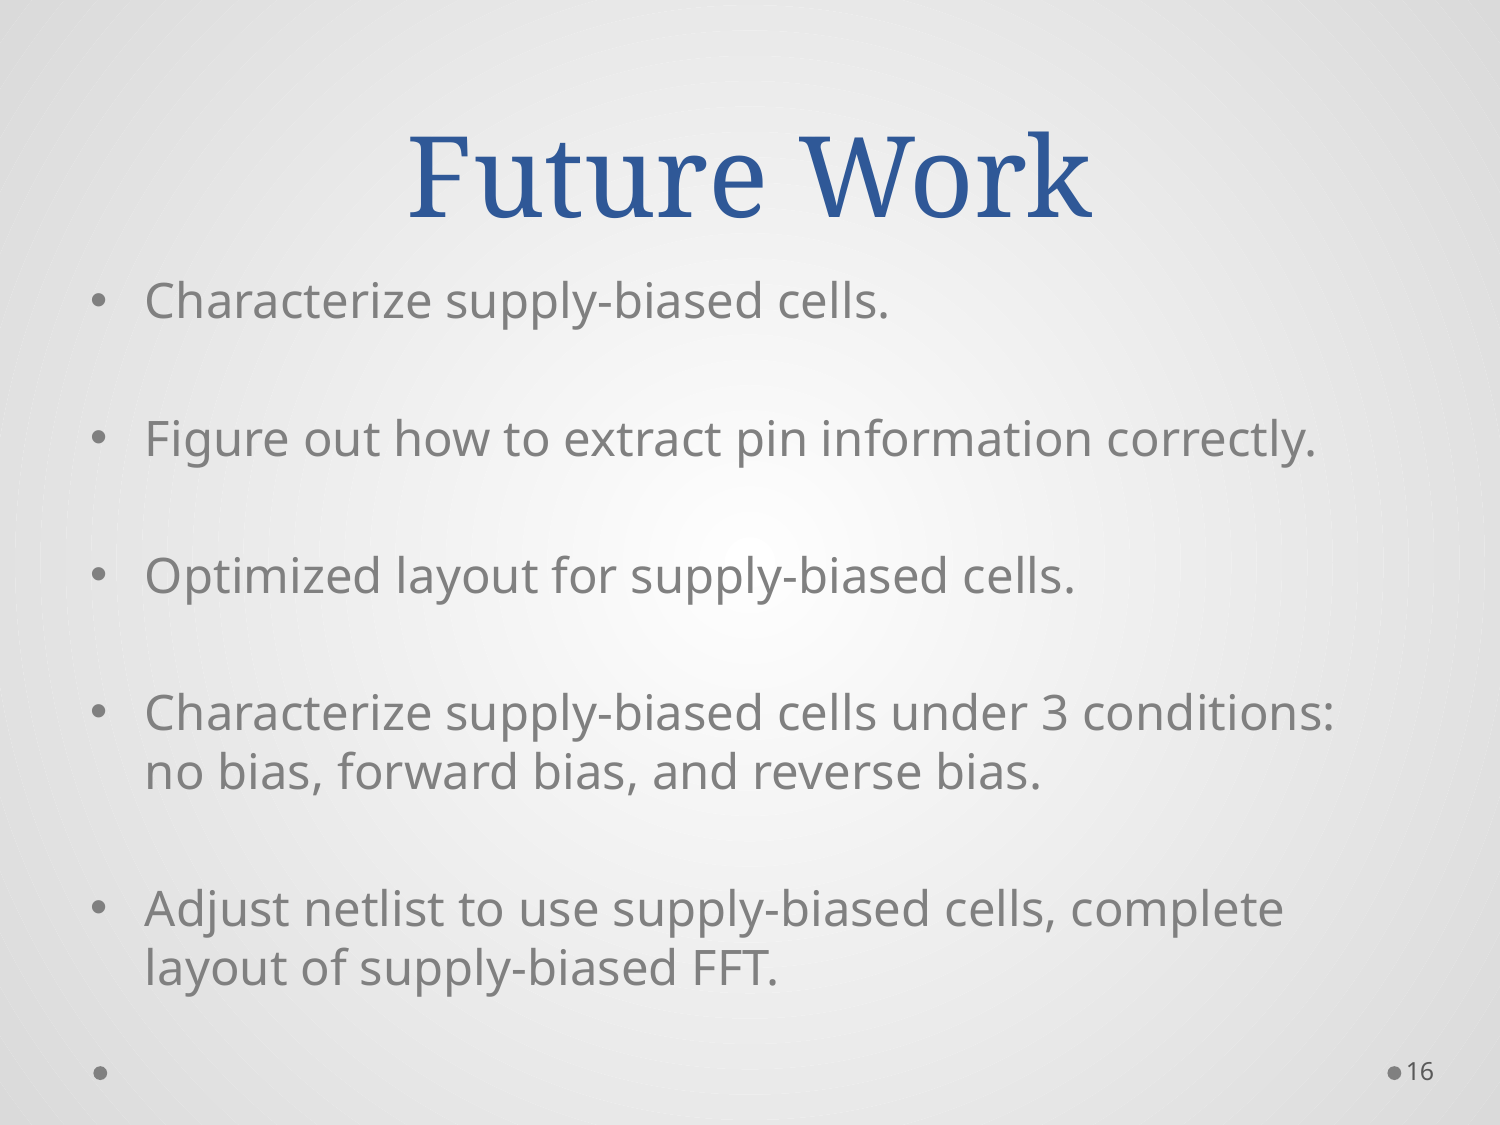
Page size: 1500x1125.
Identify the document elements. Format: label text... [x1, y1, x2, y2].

list Characterize supply-biased cells. Figure out how to extract pin information correctly. Optimized layout for supply-biased cells. Characterize supply-biased cells under 3 conditions: no bias, forward bias, and reverse bias. Adjust netlist to use supply-biased cells, complete layout of supply-biased FFT. [75, 262, 1425, 1005]
title Future Work [75, 0, 1425, 248]
slide_number 16 [1401, 1042, 1494, 1103]
